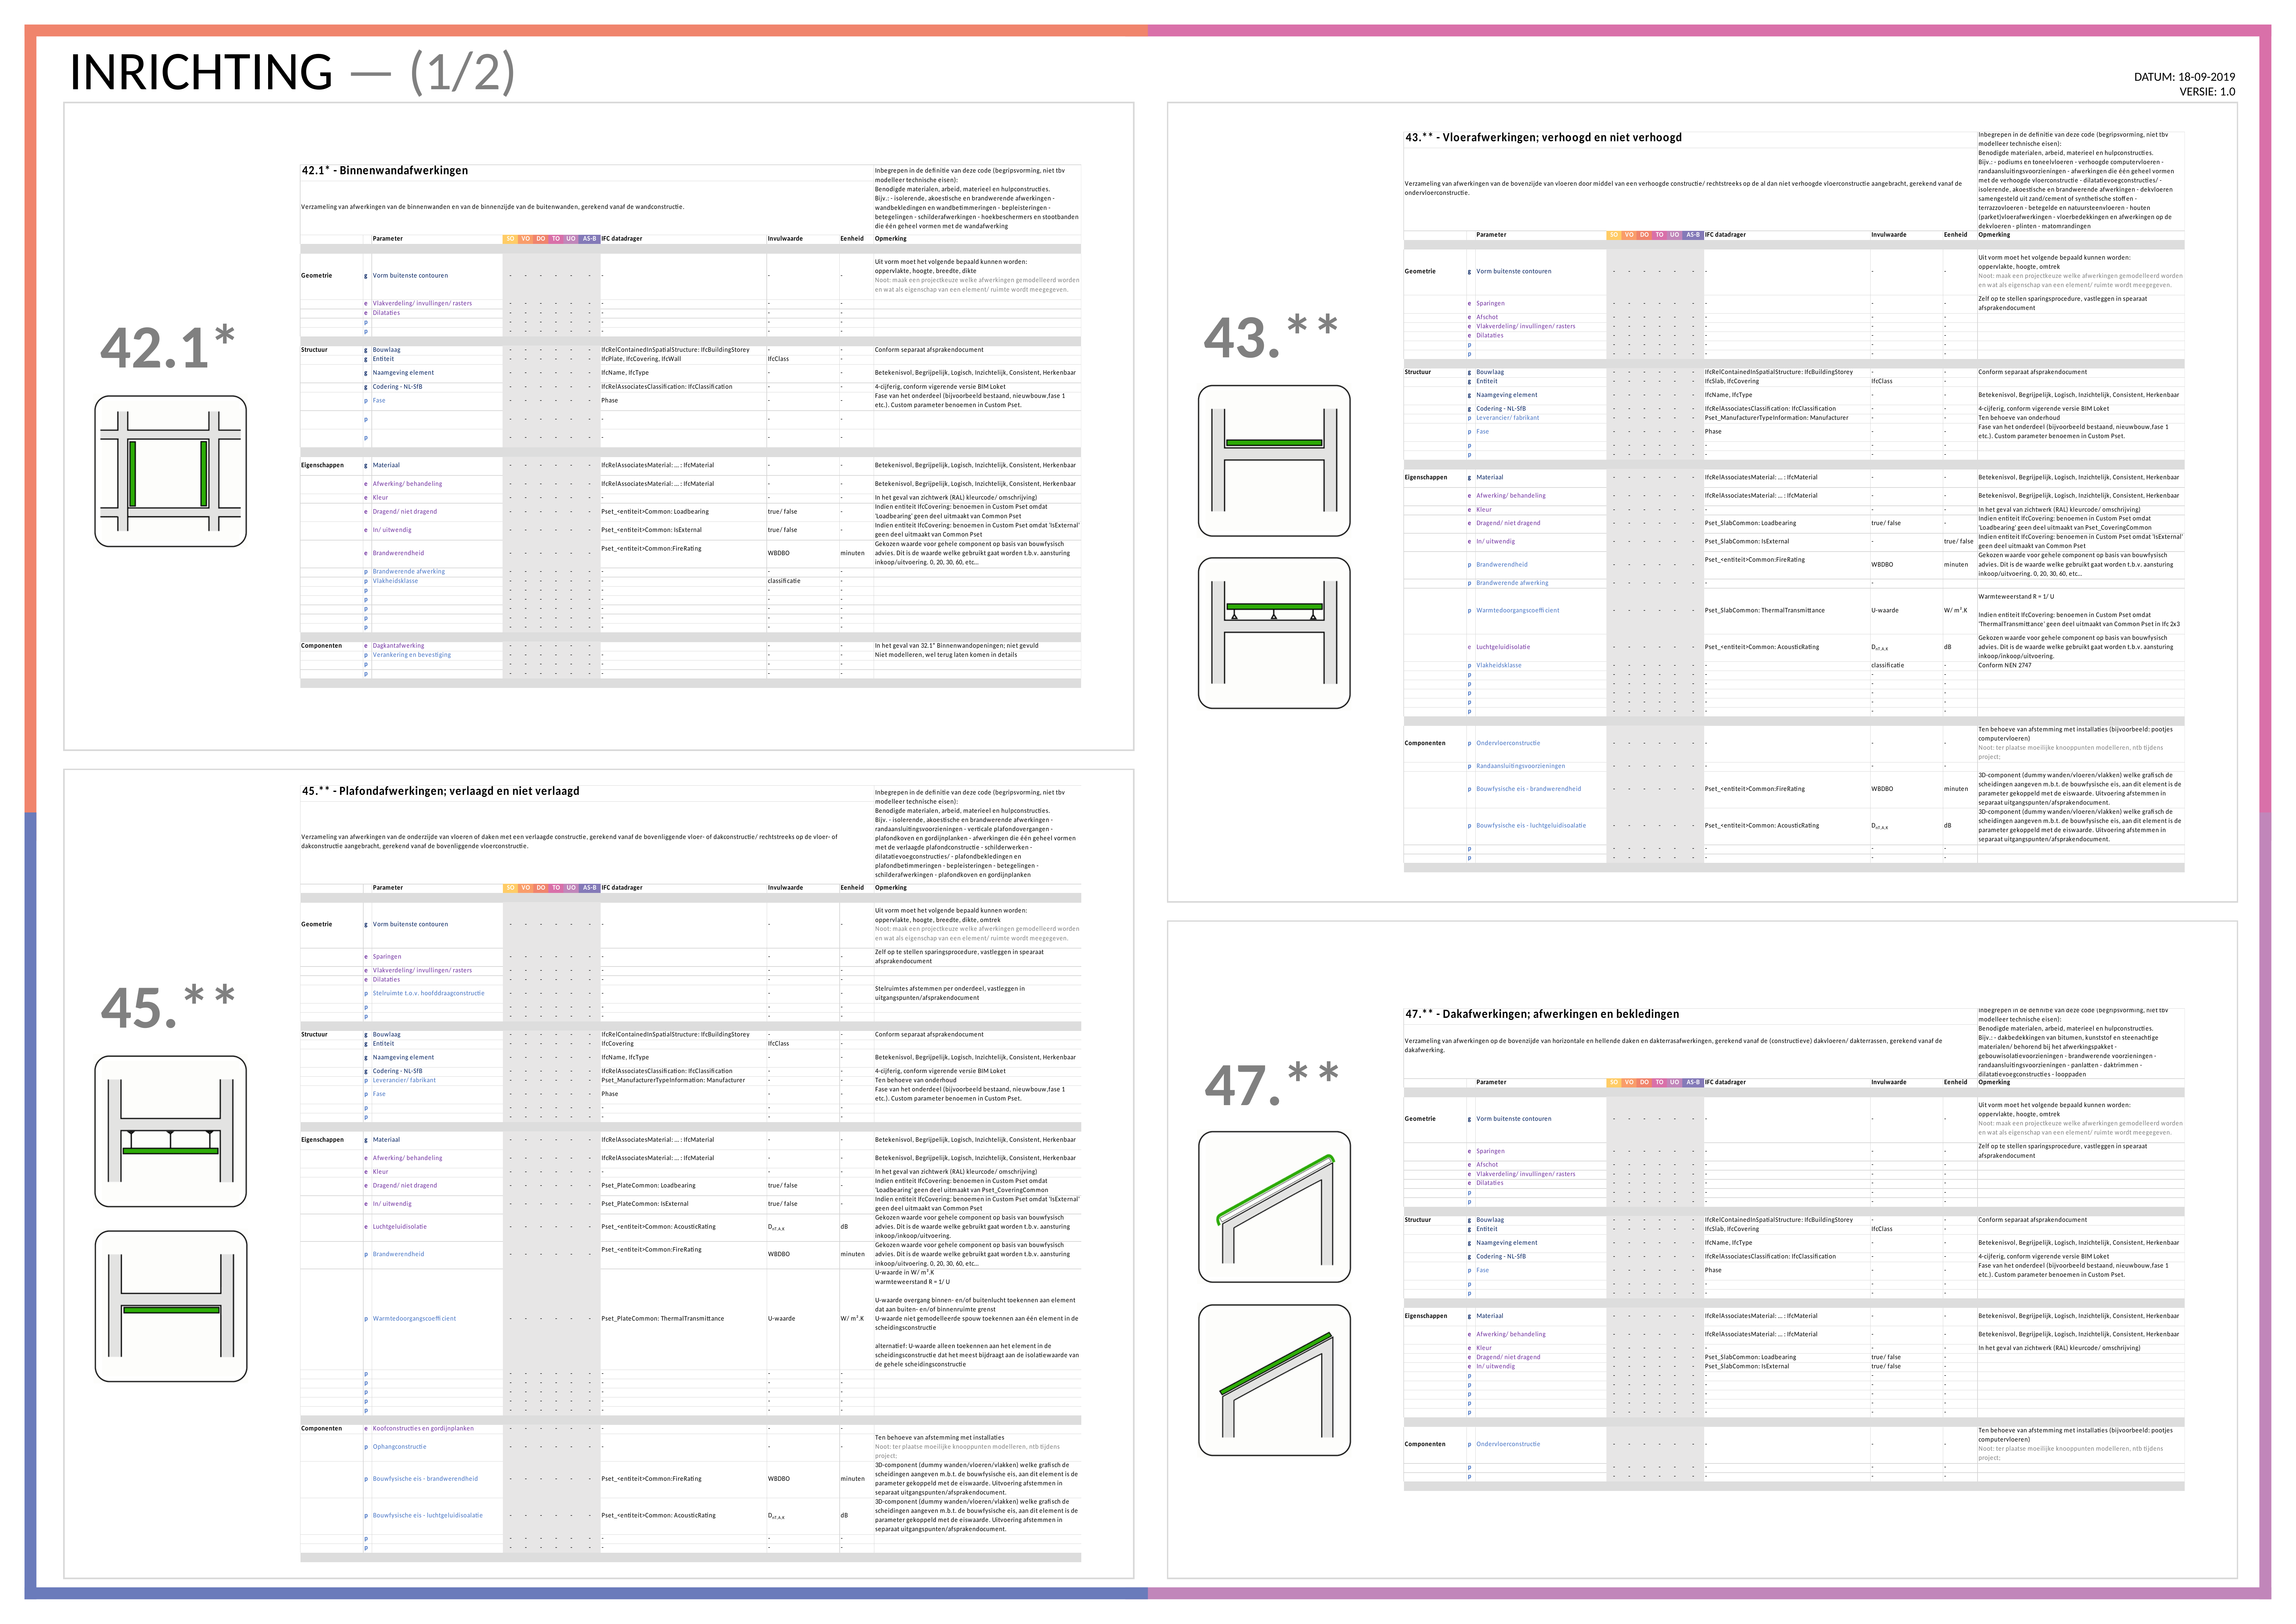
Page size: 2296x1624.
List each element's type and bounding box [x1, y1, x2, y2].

text_box [24, 24, 2271, 1599]
text_box [1196, 294, 1351, 710]
text_box [93, 965, 248, 1383]
text_box [93, 304, 248, 548]
text_box [1403, 131, 2185, 873]
text_box [300, 785, 1082, 1563]
text_box [1403, 1008, 2185, 1491]
text_box [1197, 1042, 1352, 1458]
text_box [300, 164, 1082, 689]
